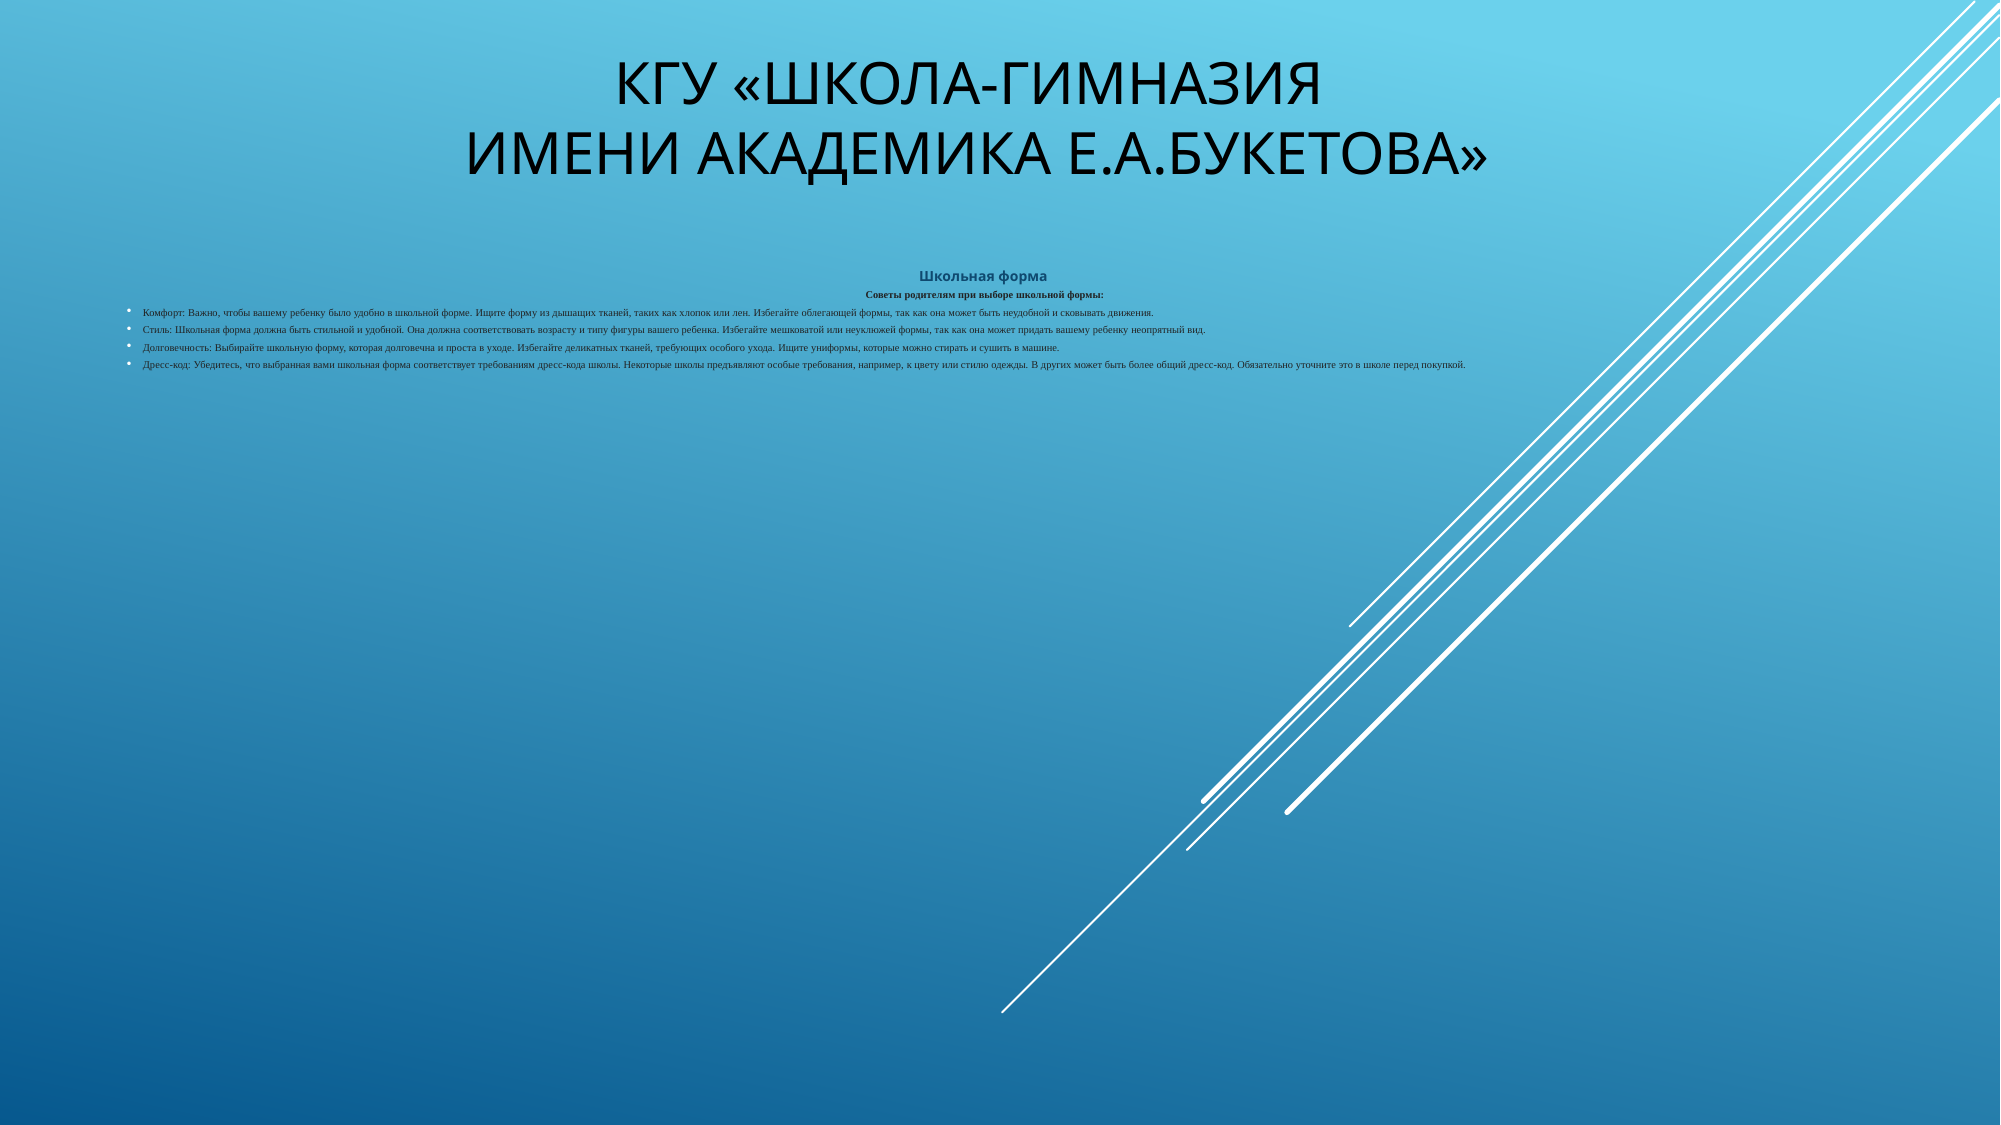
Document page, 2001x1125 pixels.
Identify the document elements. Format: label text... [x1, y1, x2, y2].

subtitle Школьная форма Советы родителям при выборе школьной формы: Комфорт: Важно, чтобы вашему ребенку было удобно в школьной форме. Ищите форму из дышащих тканей, таких как хлопок или лен. Избегайте облегающей формы, так как она может быть неудобной и сковывать движения. Стиль: Школьная форма должна быть стильной и удобной. Она должна соответствовать возрасту и типу фигуры вашего ребенка. Избегайте мешковатой или неуклюжей формы, так как она может придать вашему ребенку неопрятный вид. Долговечность: Выбирайте школьную форму, которая долговечна и проста в уходе. Избегайте деликатных тканей, требующих особого ухода. Ищите униформы, которые можно стирать и сушить в машине. Дресс-код: Убедитесь, что выбранная вами школьная форма соответствует требованиям дресс-кода школы. Некоторые школы предъявляют особые требования, например, к цвету или стилю одежды. В других может быть более общий дресс-код. Обязательно уточните это в школе перед покупкой. [112, 259, 1859, 393]
title КГУ «Школа-гимназия имени академика Е.А.Букетова» [112, 112, 1842, 194]
